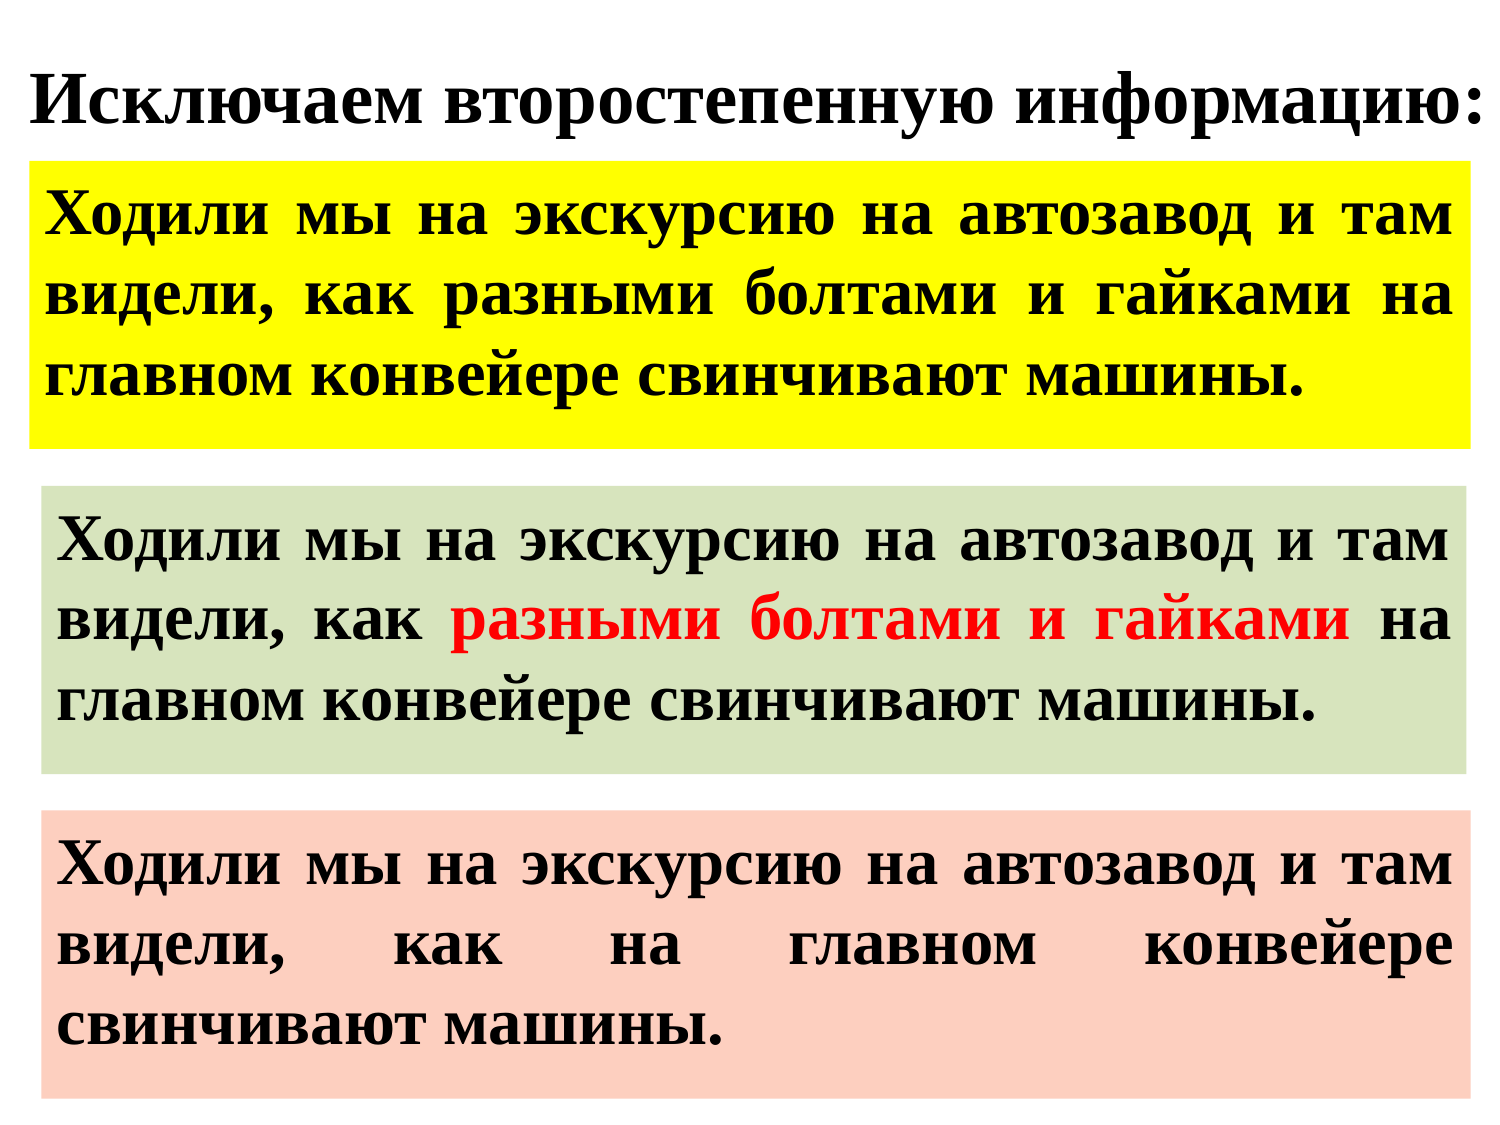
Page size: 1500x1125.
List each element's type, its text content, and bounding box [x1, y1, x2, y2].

text_box Ходили мы на экскурсию на автозавод и там видели, как на главном конвейере свинчивают машины. [41, 810, 1471, 1099]
list Ходили мы на экскурсию на автозавод и там видели, как разными болтами и гайками на главном конвейере свинчивают машины. [29, 160, 1471, 449]
title Исключаем второстепенную информацию: [0, 0, 1500, 188]
text_box Ходили мы на экскурсию на автозавод и там видели, как разными болтами и гайками на главном конвейере свинчивают машины. [41, 485, 1467, 775]
